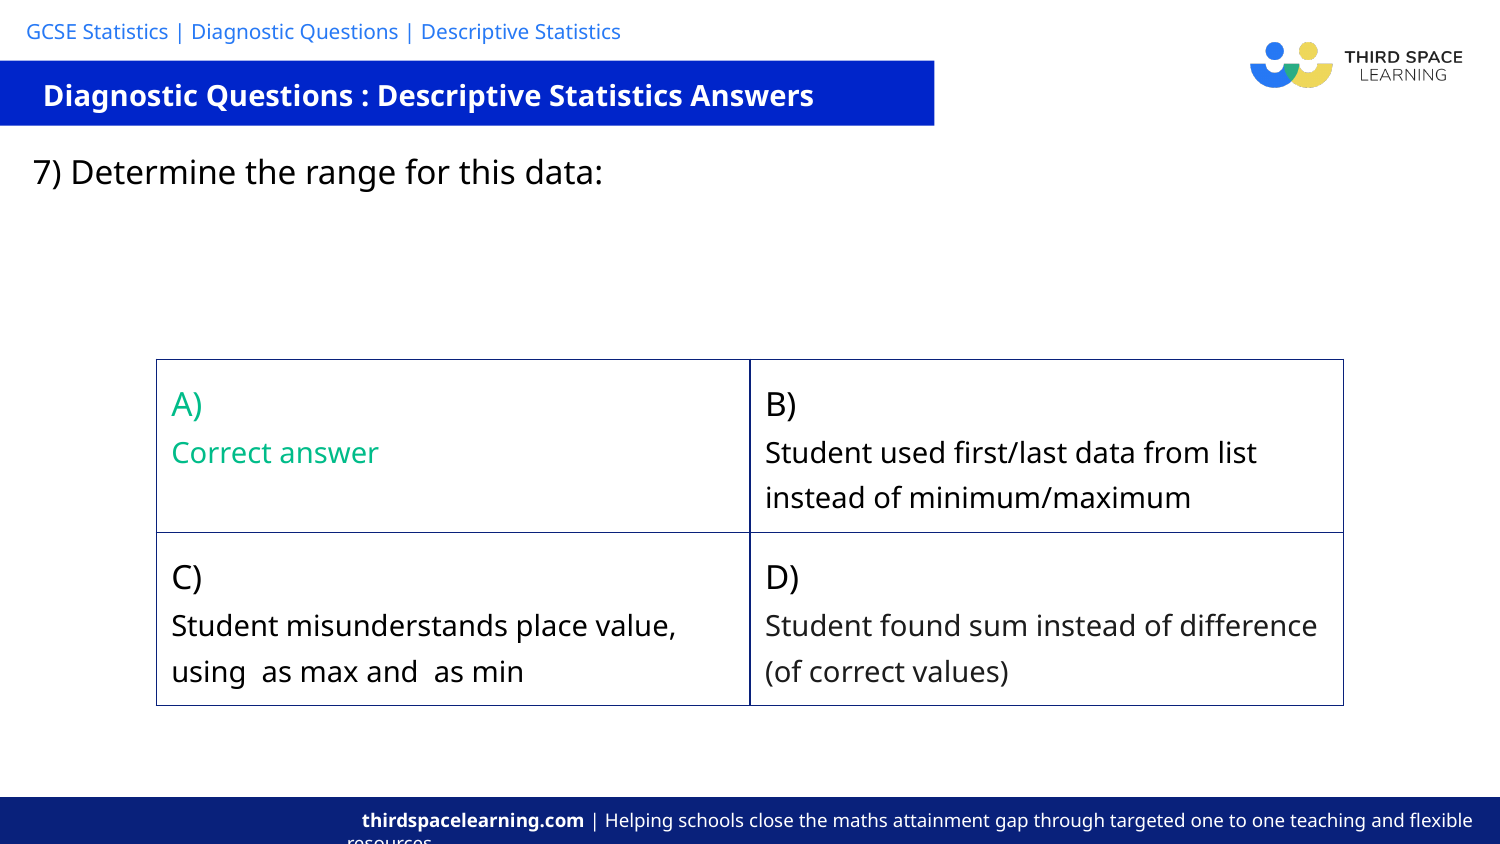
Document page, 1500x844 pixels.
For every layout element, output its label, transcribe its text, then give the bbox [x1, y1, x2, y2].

text_box Diagnostic Questions : Descriptive Statistics Answers [27, 61, 880, 127]
picture [1250, 33, 1465, 99]
